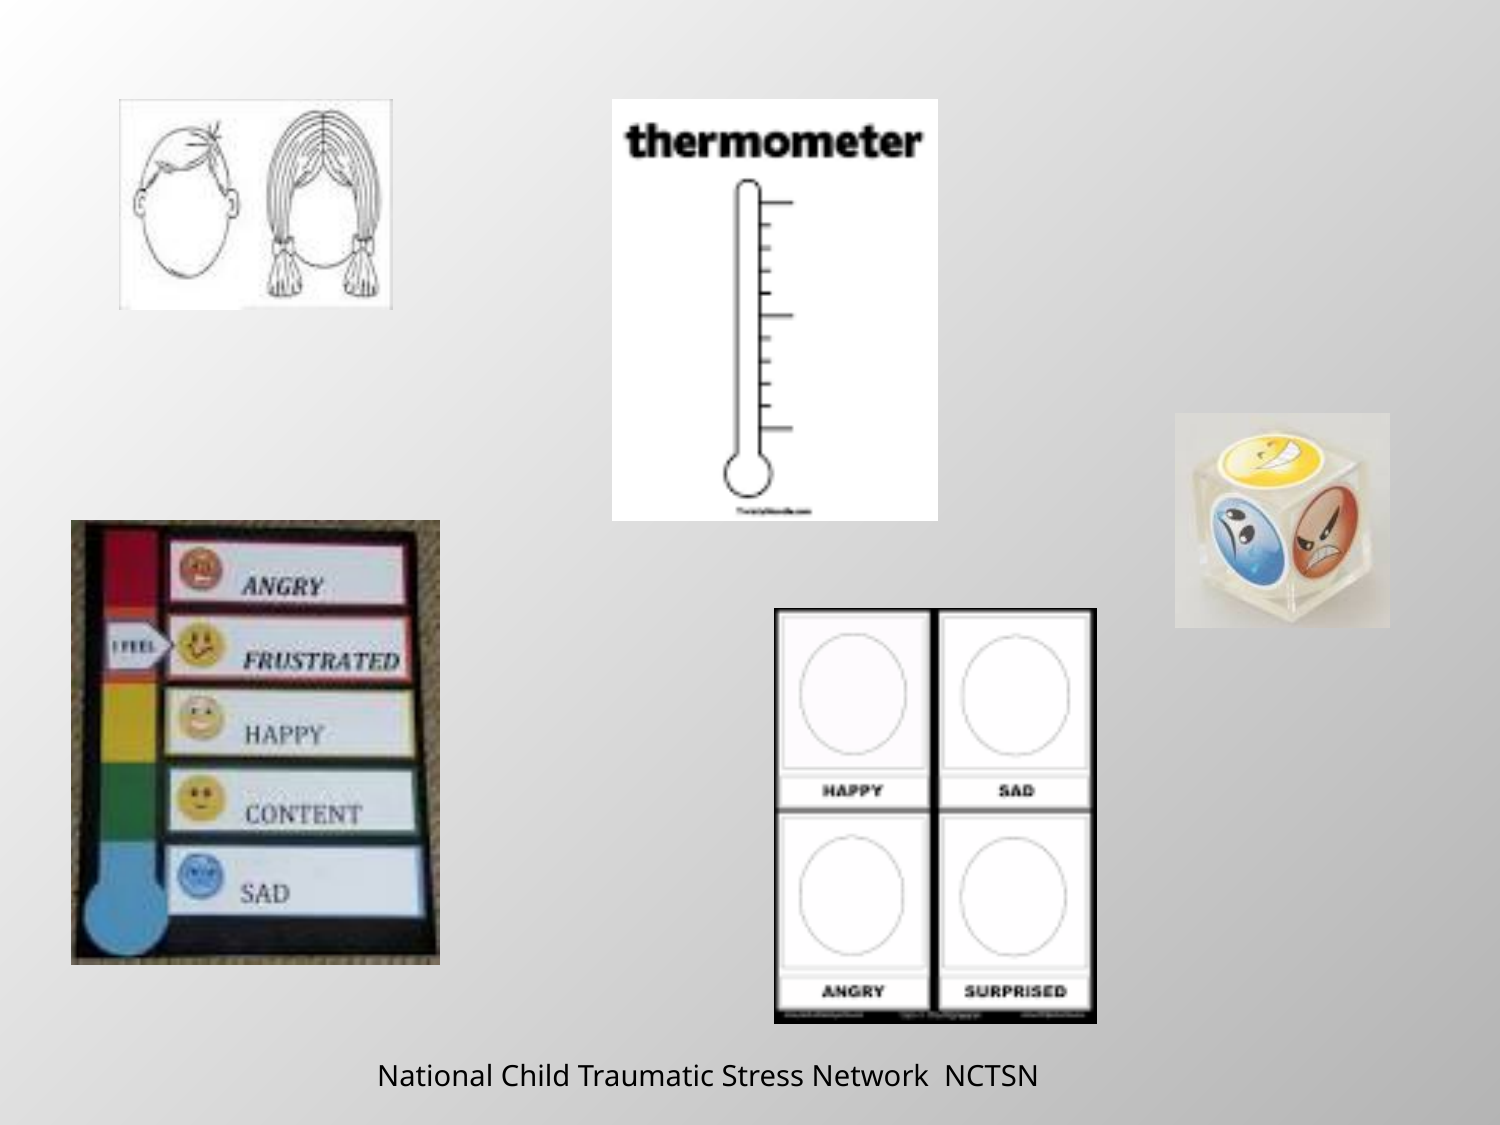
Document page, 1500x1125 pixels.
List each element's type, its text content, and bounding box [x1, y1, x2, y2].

picture [774, 608, 1098, 1024]
picture [1174, 413, 1390, 629]
text_box National Child Traumatic Stress Network NCTSN [362, 1049, 1188, 1100]
picture [71, 520, 440, 965]
picture [119, 99, 393, 311]
picture [612, 98, 938, 522]
